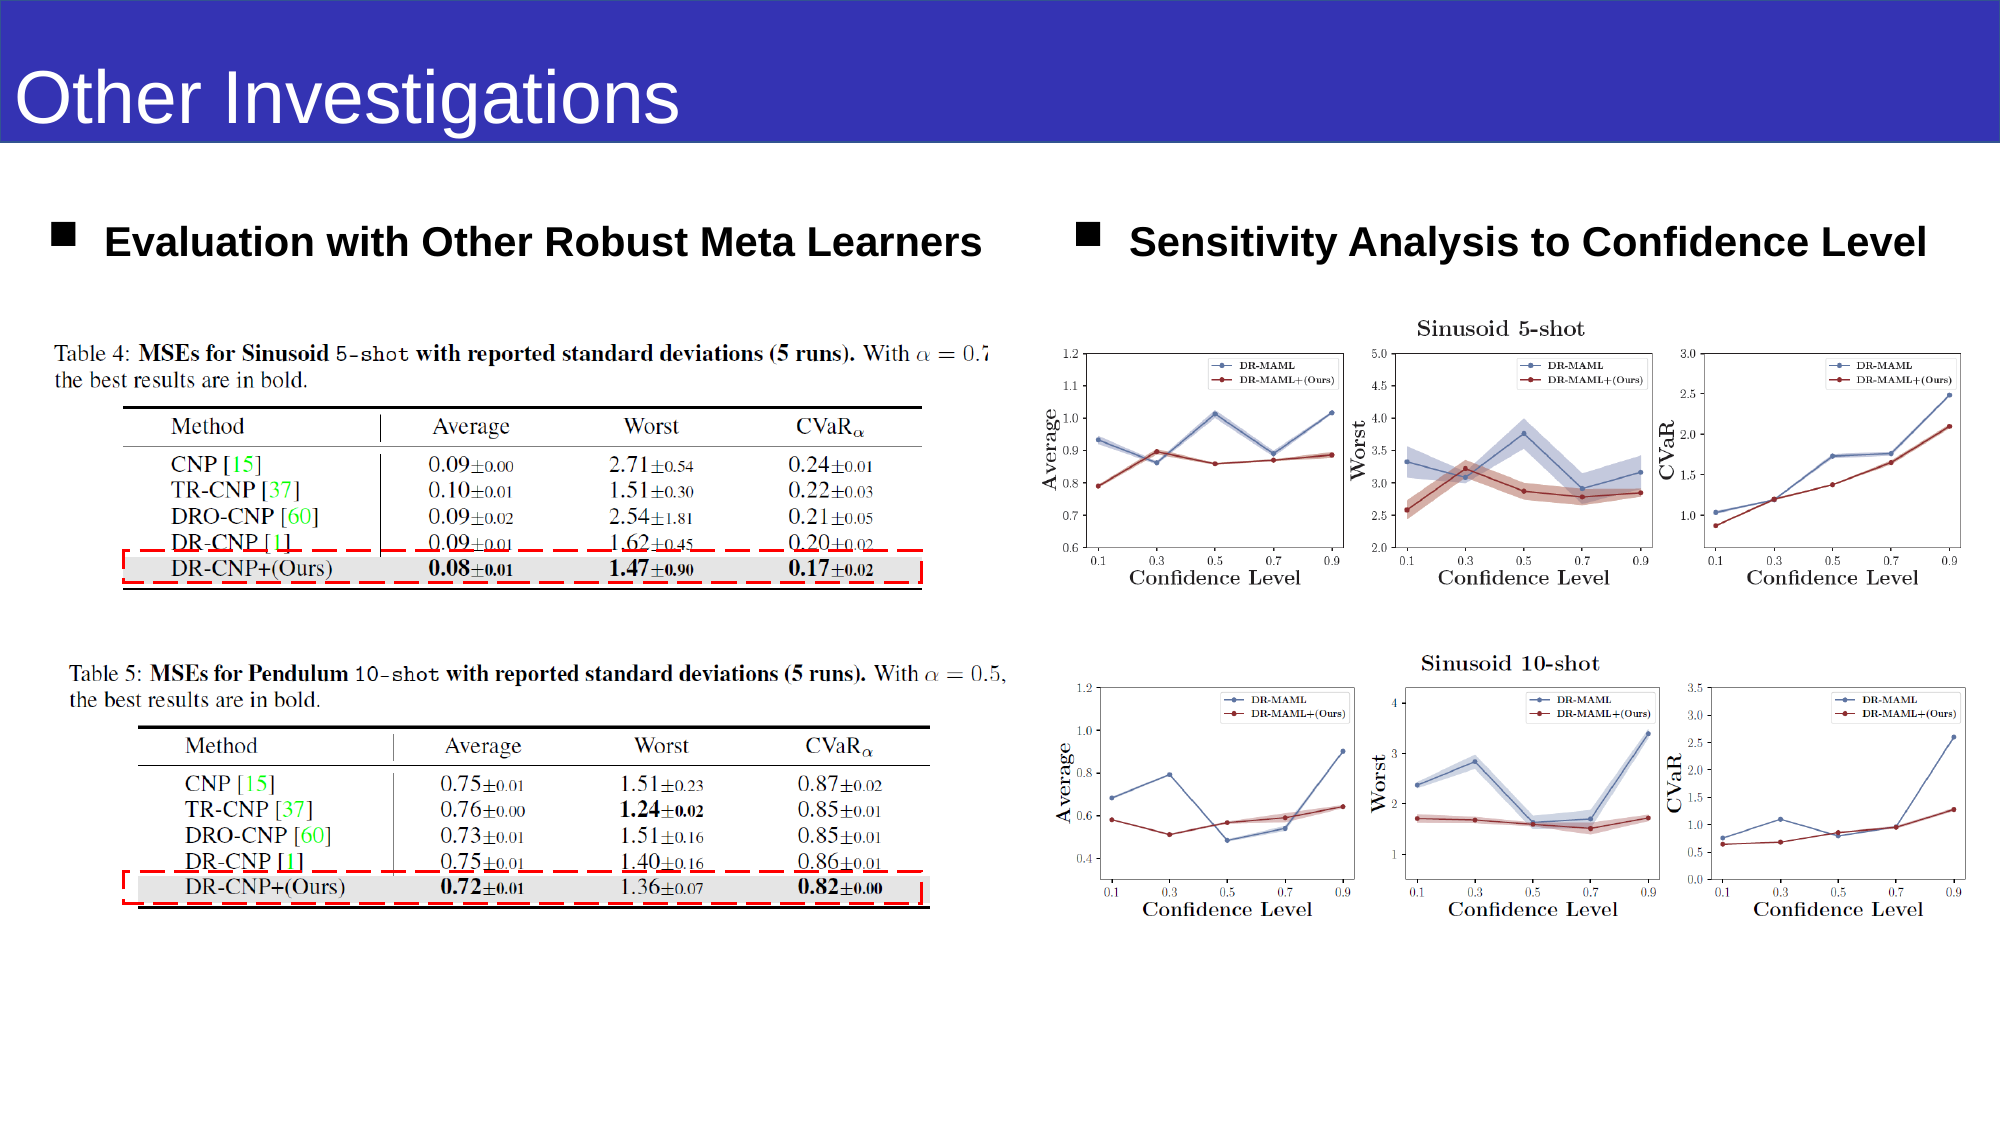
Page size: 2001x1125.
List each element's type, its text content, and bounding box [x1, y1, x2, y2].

picture [29, 308, 1989, 602]
text_box Evaluation with Other Robust Meta Learners [33, 206, 999, 272]
text_box Sensitivity Analysis to Confidence Level [1058, 206, 1943, 272]
picture [64, 654, 1014, 913]
picture [1025, 632, 1989, 928]
text_box Other Investigations [0, 0, 2000, 143]
